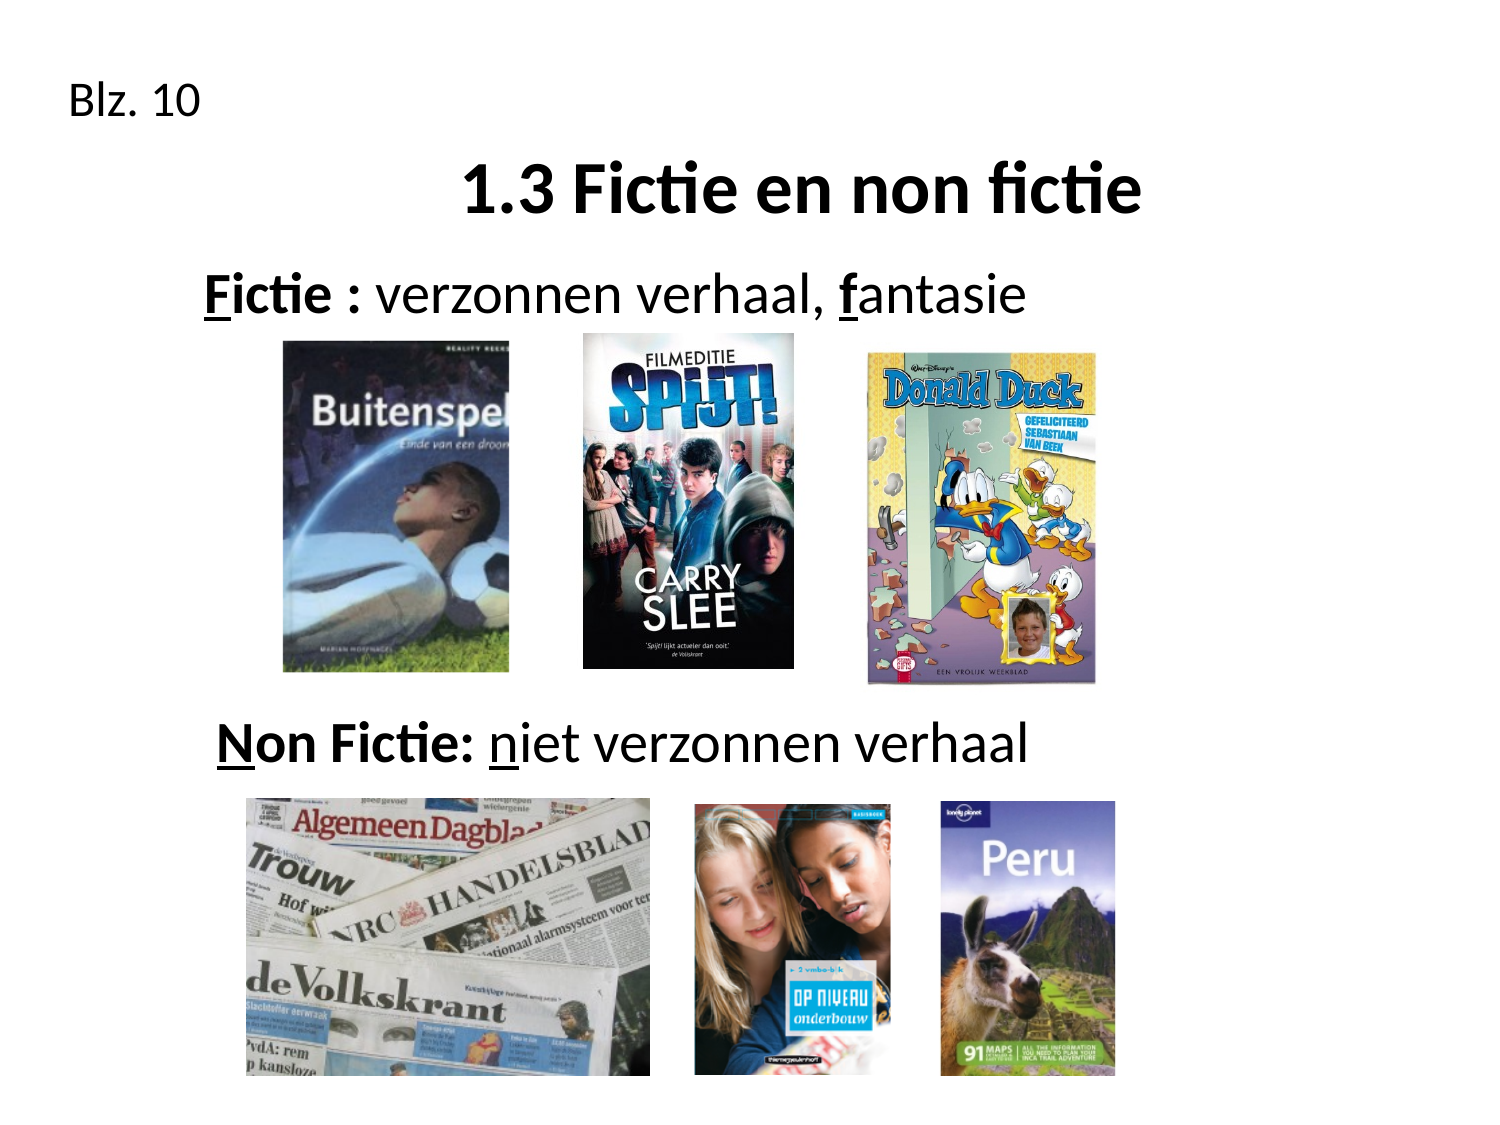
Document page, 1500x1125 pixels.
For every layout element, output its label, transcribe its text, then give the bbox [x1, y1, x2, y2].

picture [272, 333, 519, 681]
text_box Non Fictie: niet verzonnen verhaal [201, 696, 1045, 782]
picture [520, 333, 856, 669]
text_box Fictie : verzonnen verhaal, fantasie [189, 247, 1238, 333]
picture [686, 798, 897, 1076]
text_box Blz. 10 [53, 58, 408, 149]
picture [860, 342, 1106, 696]
picture [245, 798, 650, 1076]
title 1.3 Fictie en non fictie [336, 90, 1267, 278]
picture [938, 800, 1117, 1076]
